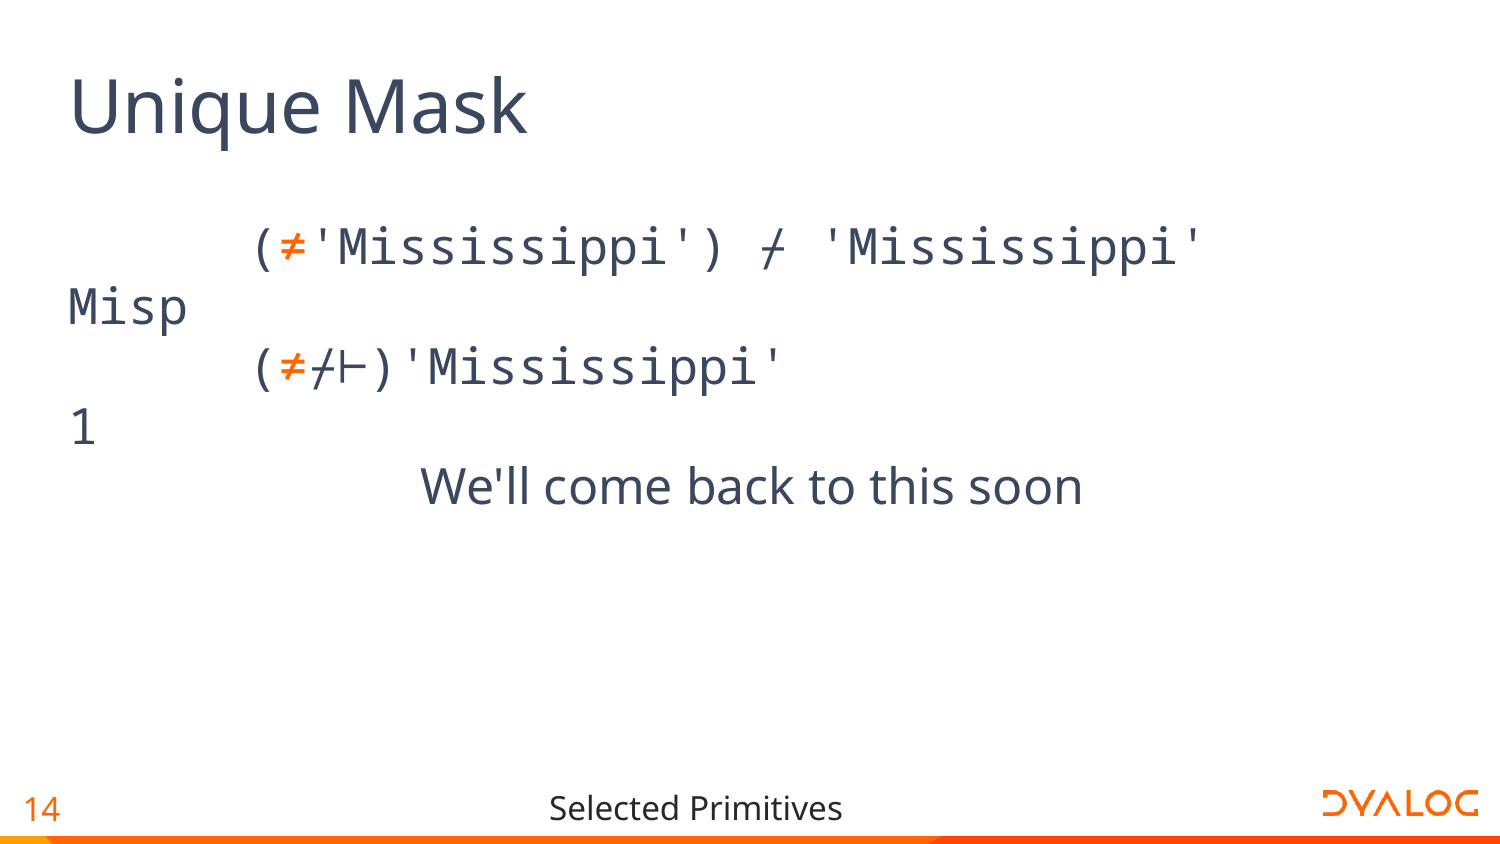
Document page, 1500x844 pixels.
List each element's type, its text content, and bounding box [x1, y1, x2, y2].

picture [0, 836, 1500, 844]
picture [1323, 790, 1478, 816]
list (≠'Mississippi') ⌿ 'Mississippi' Misp (≠⌿⊢)'Mississippi' 1 We'll come back to this soon [53, 207, 1453, 740]
title Unique Mask [53, 43, 1453, 157]
